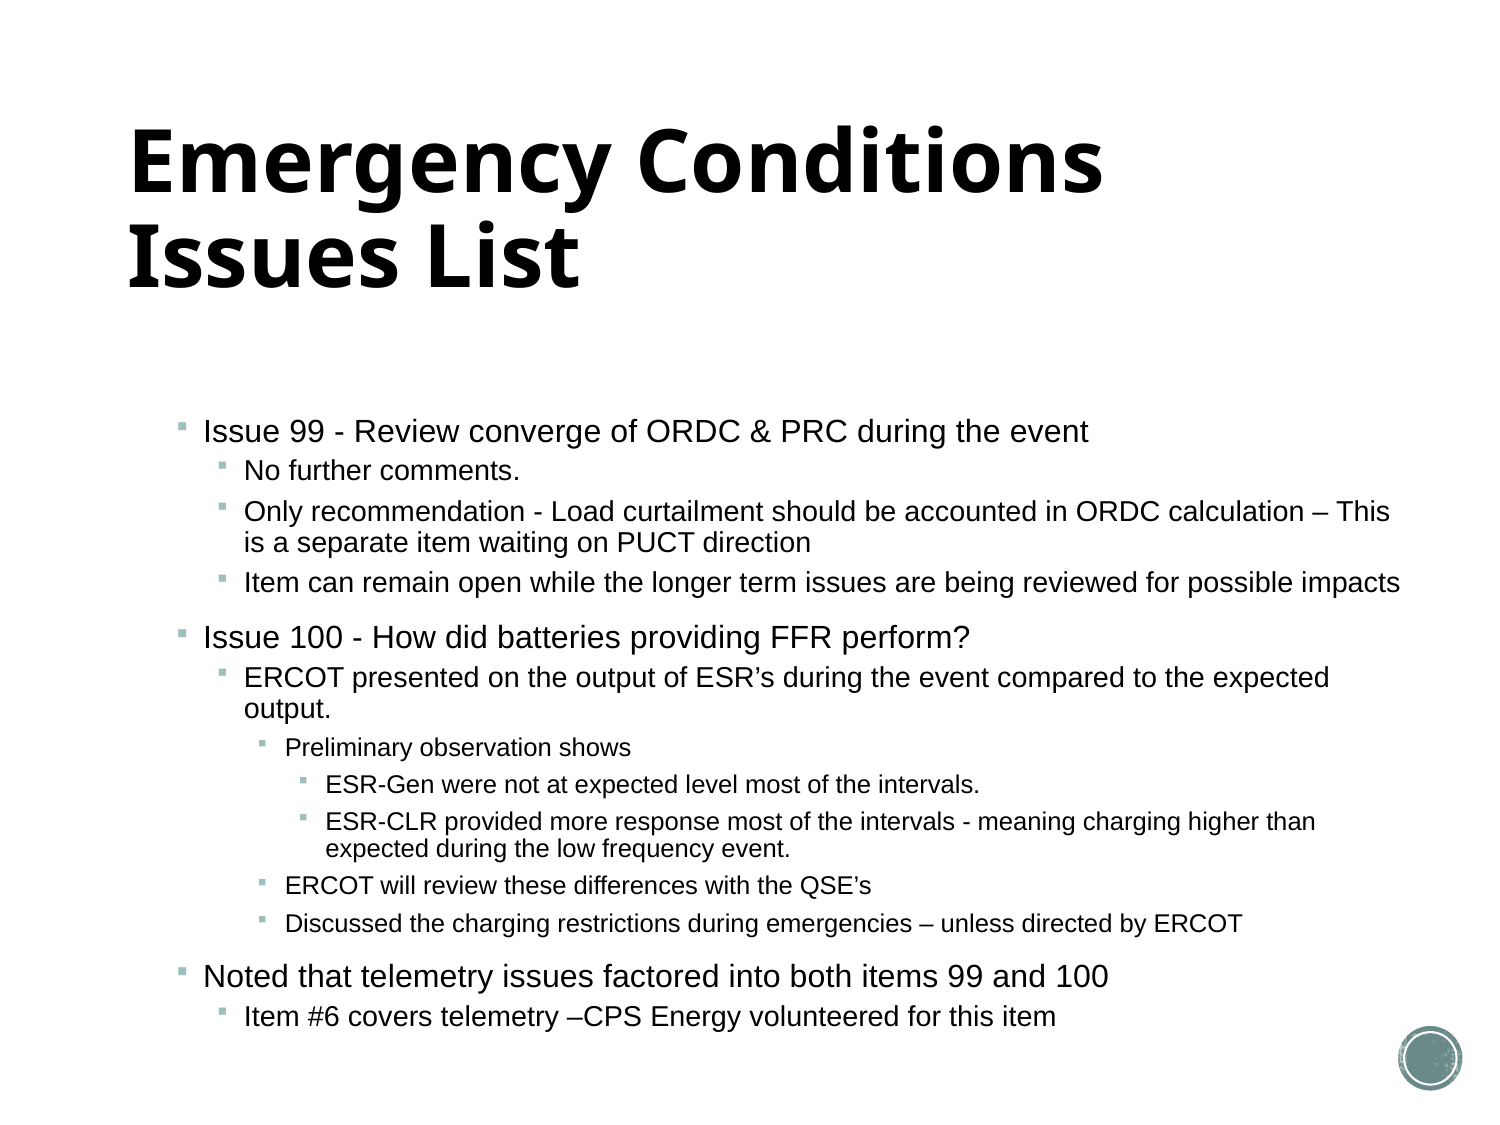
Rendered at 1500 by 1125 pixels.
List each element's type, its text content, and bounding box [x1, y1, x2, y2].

title Emergency Conditions Issues List [112, 79, 1388, 344]
list Issue 99 - Review converge of ORDC & PRC during the event No further comments. Only recommendation - Load curtailment should be accounted in ORDC calculation – This is a separate item waiting on PUCT direction Item can remain open while the longer term issues are being reviewed for possible impacts Issue 100 - How did batteries providing FFR perform? ERCOT presented on the output of ESR’s during the event compared to the expected output. Preliminary observation shows ESR-Gen were not at expected level most of the intervals. ESR-CLR provided more response most of the intervals - meaning charging higher than expected during the low frequency event. ERCOT will review these differences with the QSE’s Discussed the charging restrictions during emergencies – unless directed by ERCOT Noted that telemetry issues factored into both items 99 and 100 Item #6 covers telemetry –CPS Energy volunteered for this item [161, 407, 1425, 1046]
